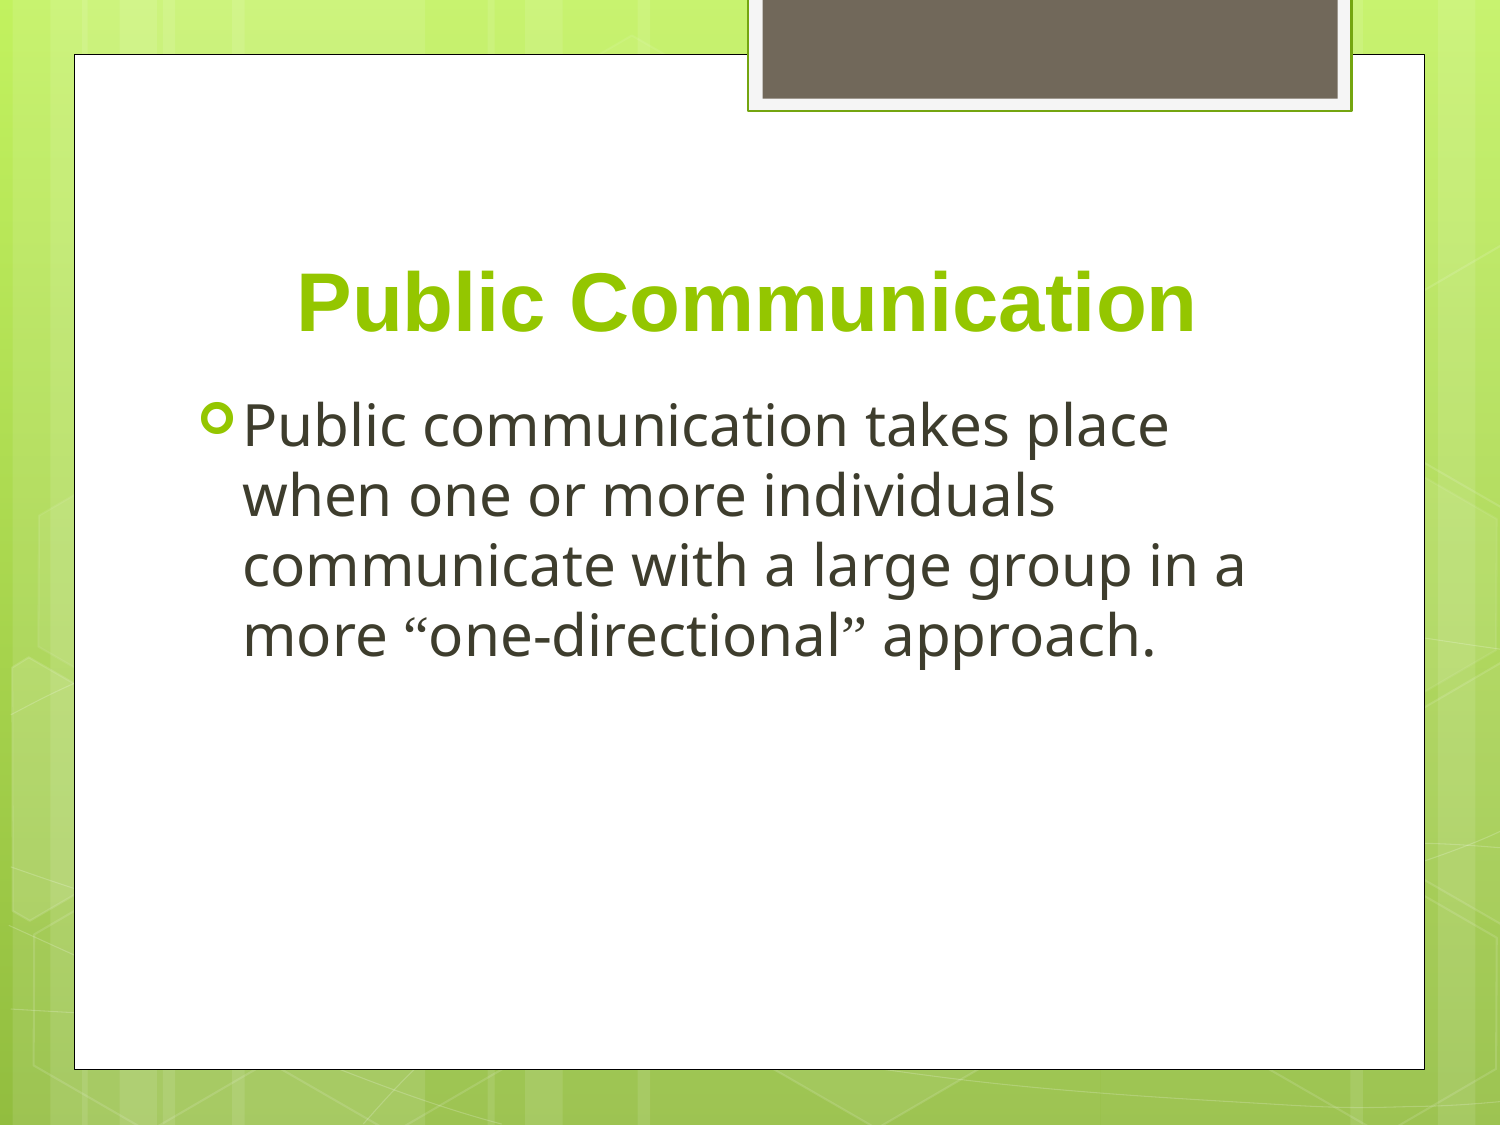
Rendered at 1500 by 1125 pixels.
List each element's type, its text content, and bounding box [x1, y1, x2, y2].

list Public communication takes place when one or more individuals communicate with a large group in a more “one-directional” approach. [171, 381, 1283, 957]
title Public Communication [171, 168, 1324, 357]
